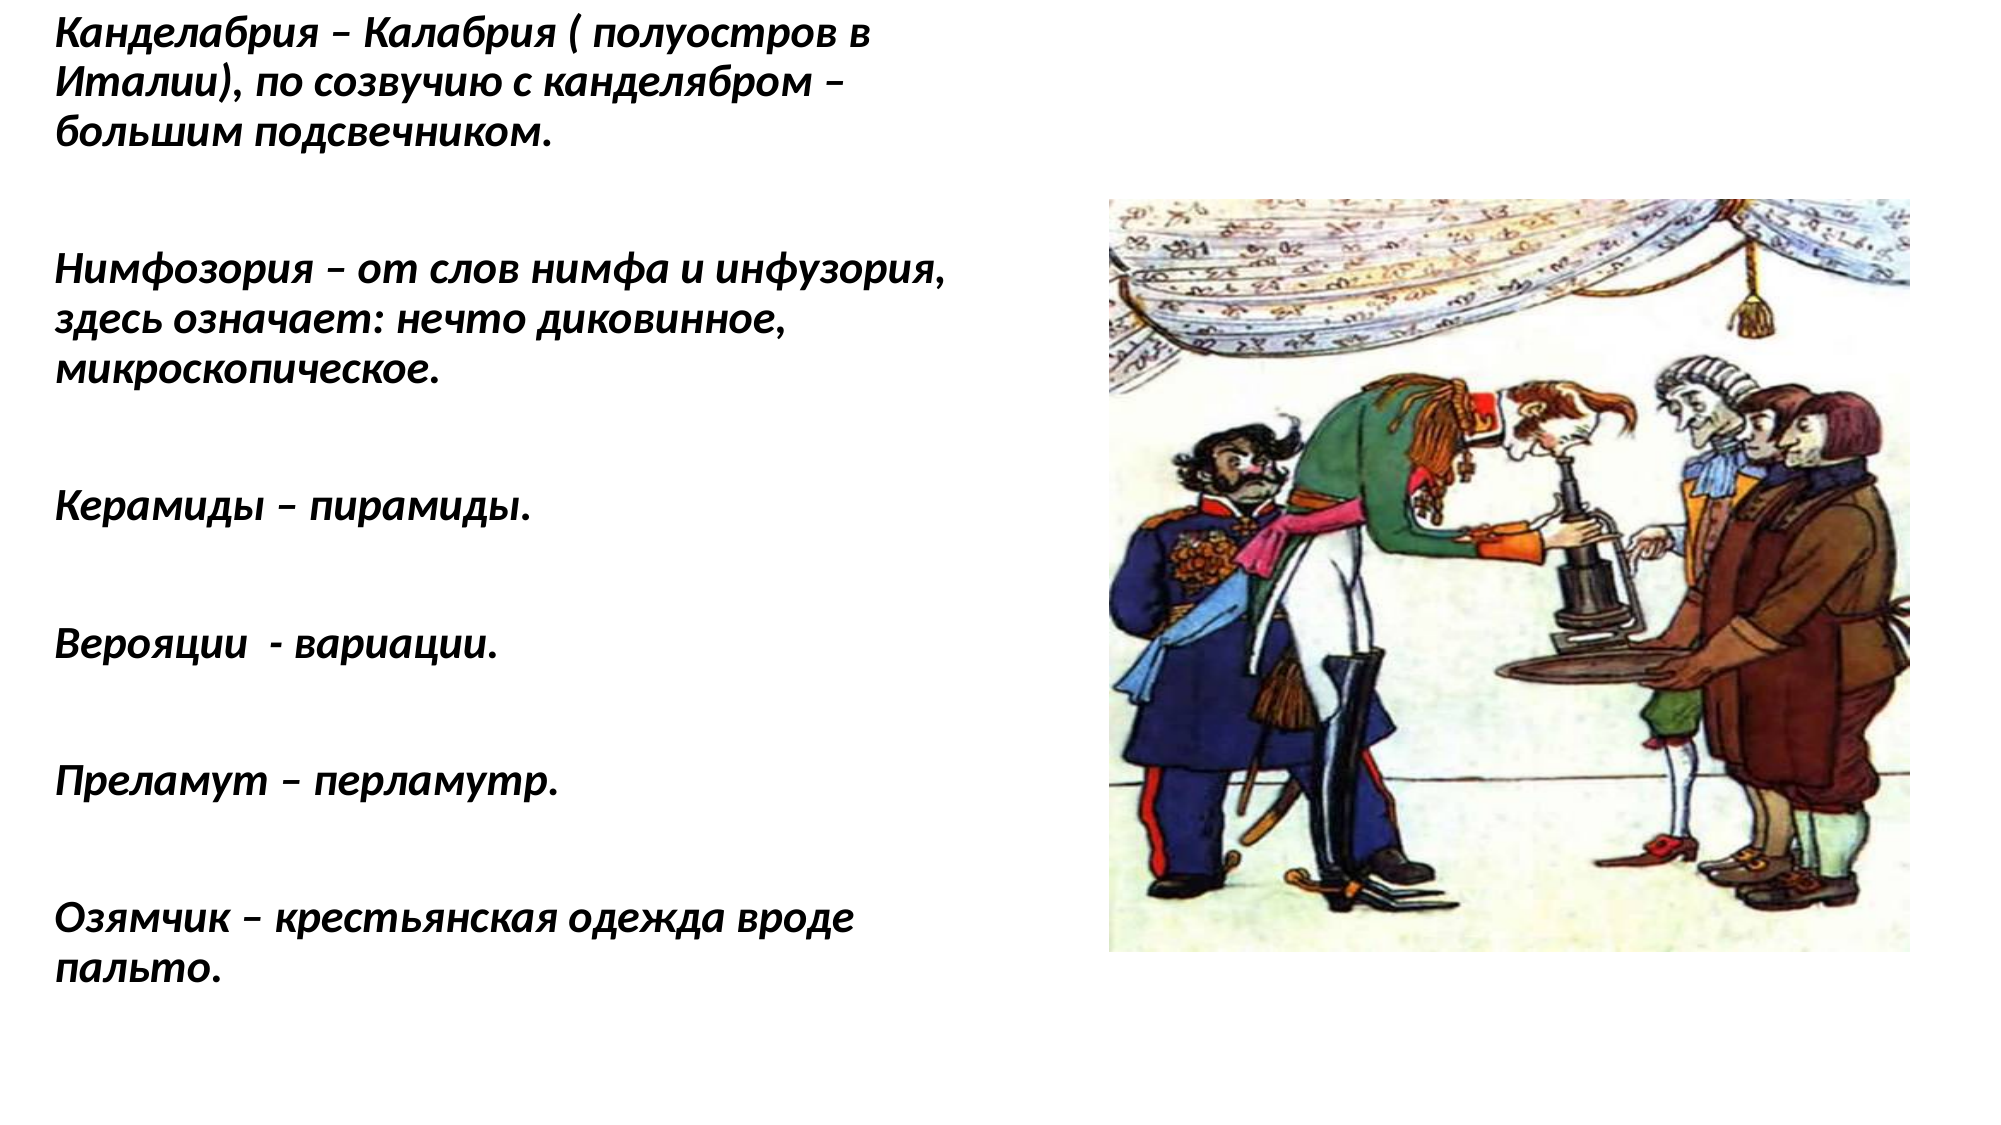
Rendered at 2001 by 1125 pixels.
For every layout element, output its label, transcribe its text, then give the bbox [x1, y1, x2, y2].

list Канделабрия – Калабрия ( полуостров в Италии), по созвучию с канделябром – большим подсвечником. Нимфозория – от слов нимфа и инфузория, здесь означает: нечто диковинное, микроскопическое. Керамиды – пирамиды. Верояции - вариации. Преламут – перламутр. Озямчик – крестьянская одежда вроде пальто. [39, 0, 1047, 1125]
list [1109, 199, 1910, 952]
